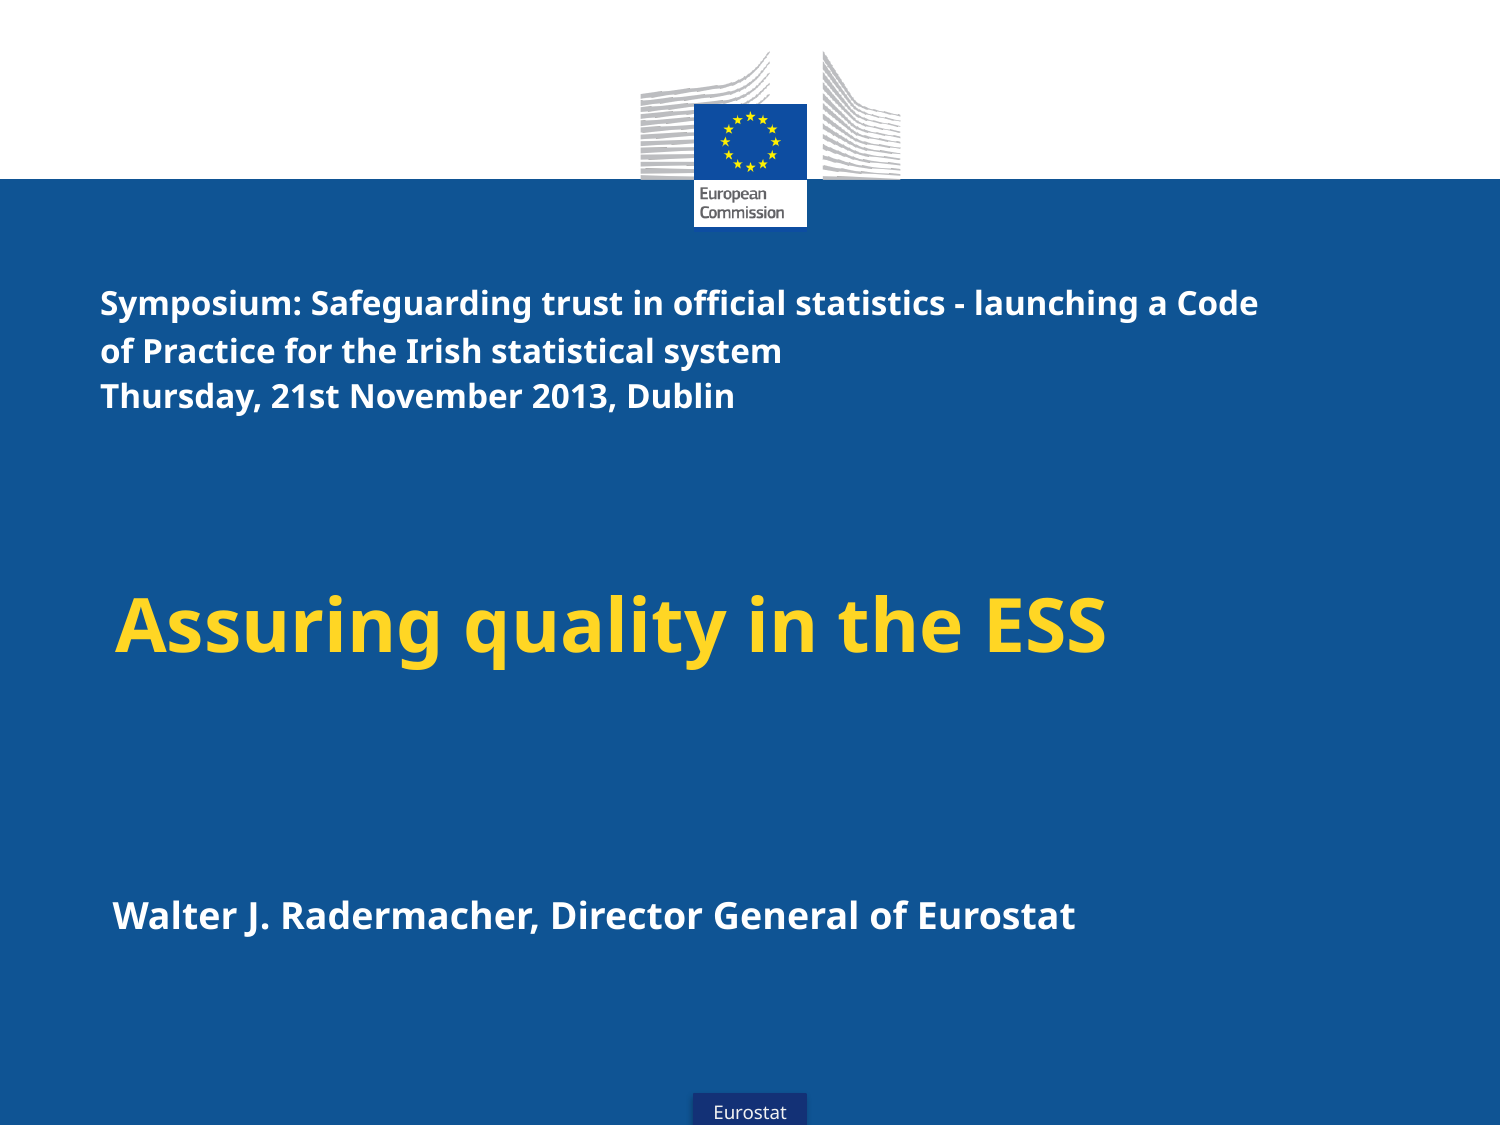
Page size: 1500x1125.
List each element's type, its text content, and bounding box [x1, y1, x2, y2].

list Walter J. Radermacher, Director General of Eurostat [41, 893, 1329, 965]
text_box Symposium: Safeguarding trust in official statistics - launching a Code of Practice for the Irish statistical system Thursday, 21st November 2013, Dublin [28, 267, 1317, 415]
title Assuring quality in the ESS [41, 491, 1376, 754]
